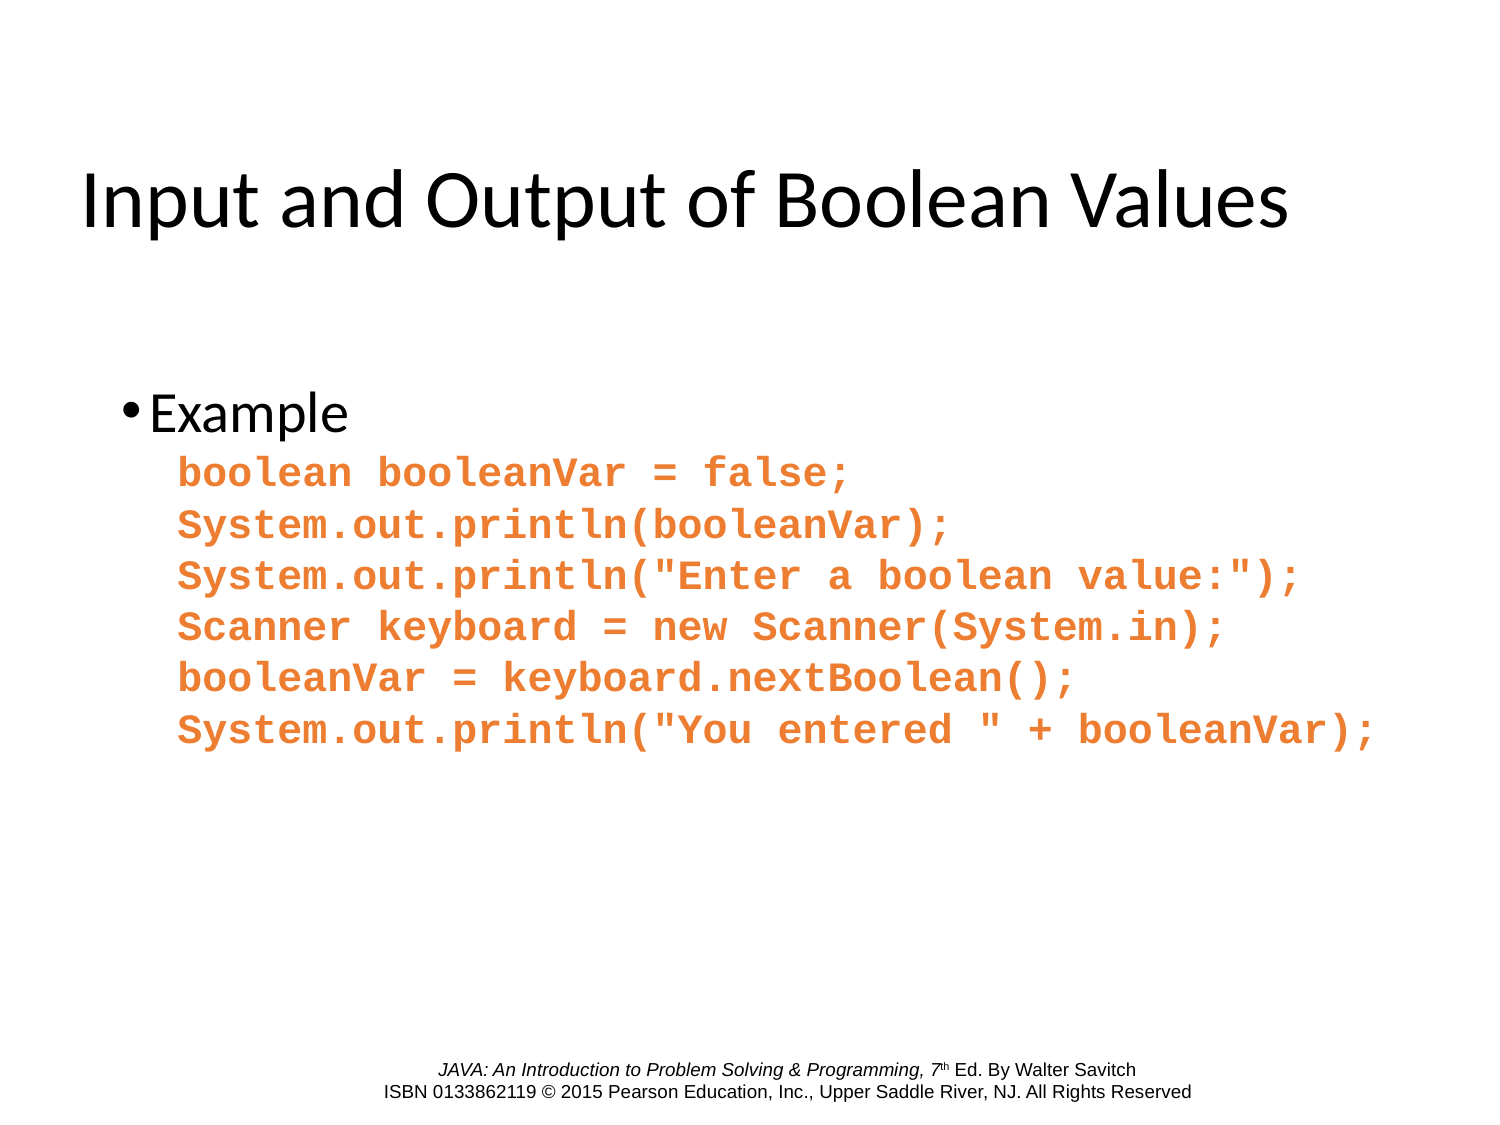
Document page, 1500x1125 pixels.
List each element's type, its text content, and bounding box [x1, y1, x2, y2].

title Input and Output of Boolean Values [65, 142, 1500, 259]
list Example boolean booleanVar = false; System.out.println(booleanVar); System.out.println("Enter a boolean value:"); Scanner keyboard = new Scanner(System.in); booleanVar = keyboard.nextBoolean(); System.out.println("You entered " + booleanVar); [106, 374, 1456, 909]
